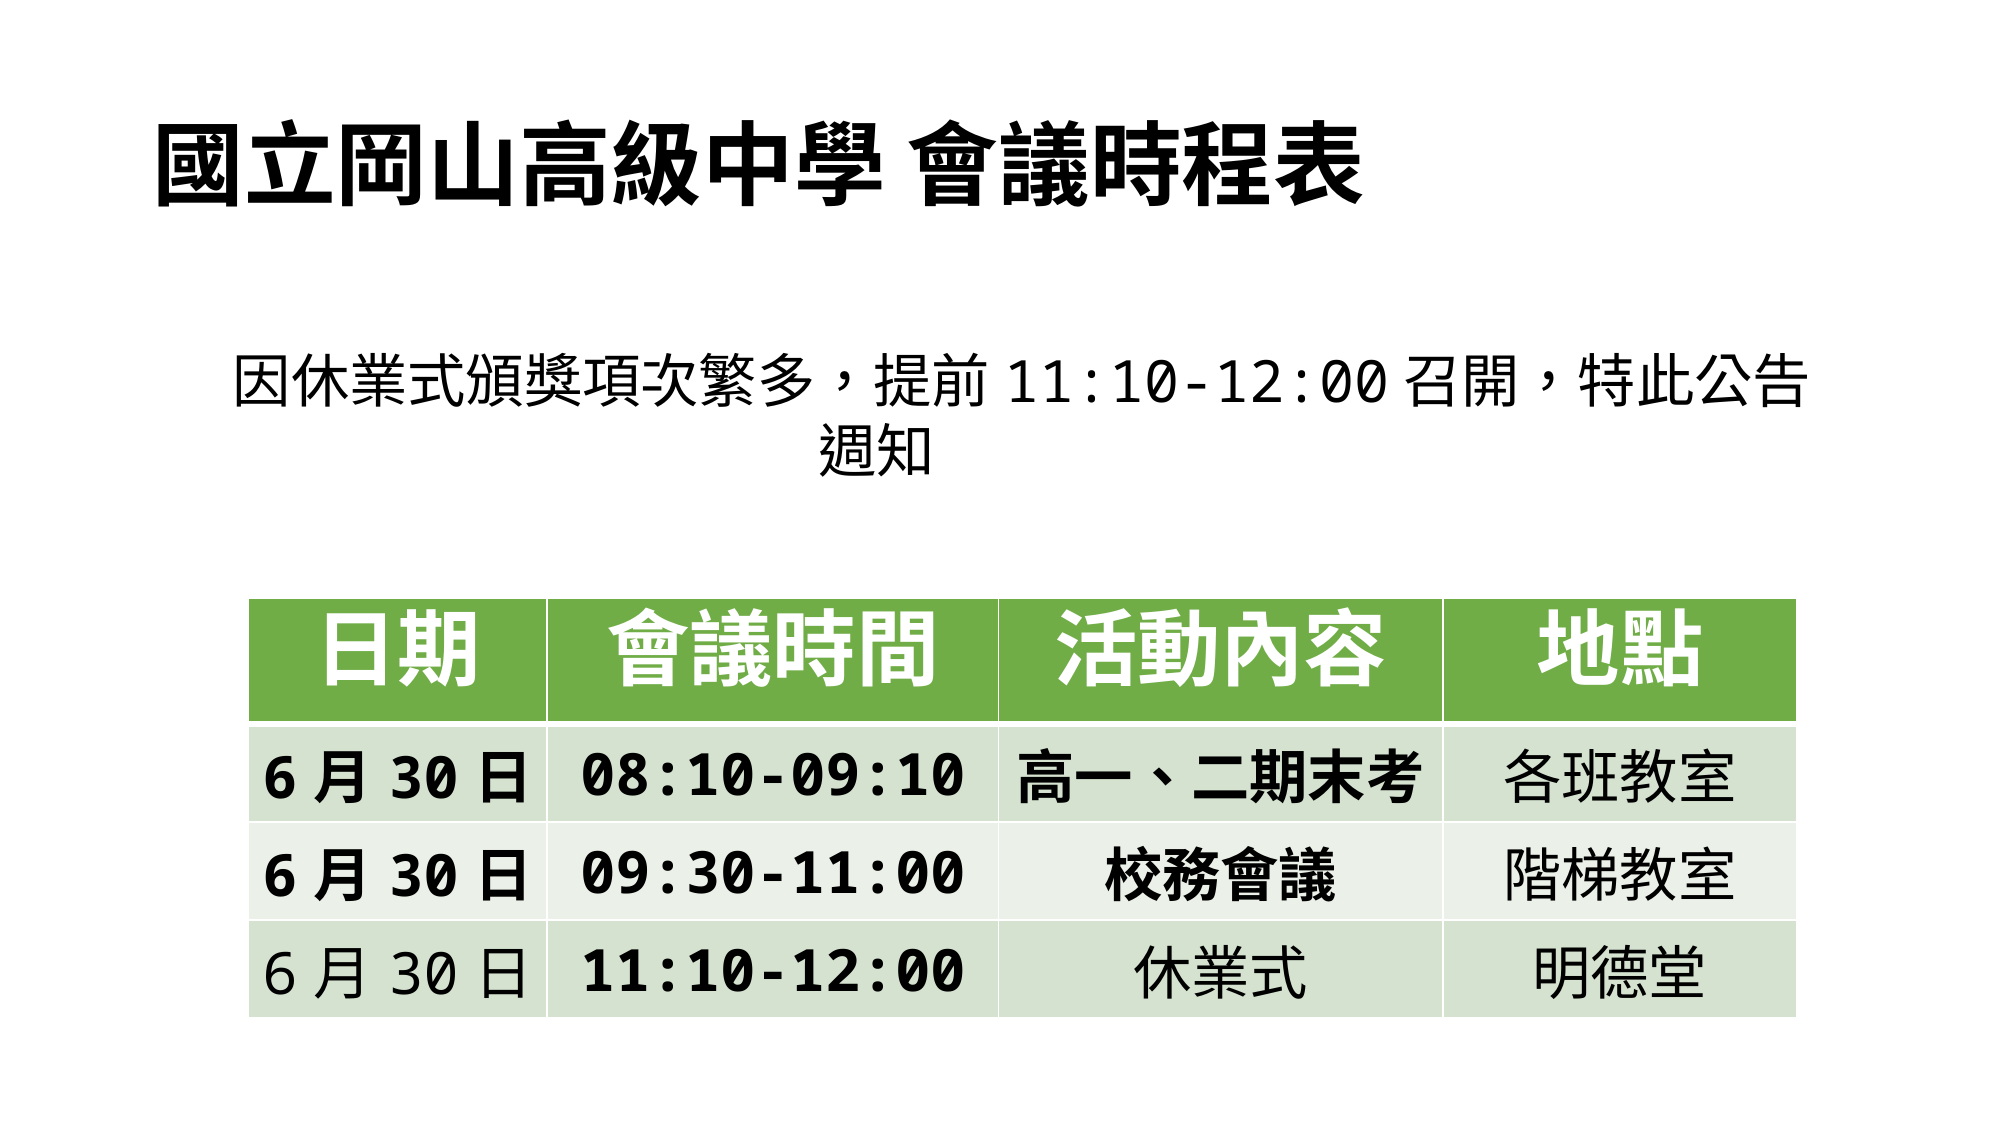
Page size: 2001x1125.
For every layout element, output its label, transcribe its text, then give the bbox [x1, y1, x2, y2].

table_cell 高一、二期末考 [999, 727, 1442, 821]
table_header 會議時間 [548, 599, 998, 721]
text_box 因因休業式頒獎項次繁多，提前11:10-12:00召開，特此公告週知因因因因 [136, 229, 1849, 599]
table_cell 校務會議 [999, 823, 1442, 919]
table_cell 6月30日 [249, 921, 546, 1017]
table_cell 08:10-09:10 [548, 727, 998, 821]
table_cell 明德堂 [1444, 921, 1796, 1017]
table_cell 11:10-12:00 [548, 921, 998, 1017]
table_cell 6月30日 [249, 727, 546, 821]
table_cell 各班教室 [1444, 727, 1796, 821]
title 國立岡山高級中學 會議時程表 [137, 59, 1863, 278]
table_header 地點 [1444, 599, 1796, 721]
table_cell 09:30-11:00 [548, 823, 998, 919]
table_header 活動內容 [999, 599, 1442, 721]
table_header 日期 [249, 599, 546, 721]
table_cell 休業式 [999, 921, 1442, 1017]
table_cell 6月30日 [249, 823, 546, 919]
table_cell 階梯教室 [1444, 823, 1796, 919]
